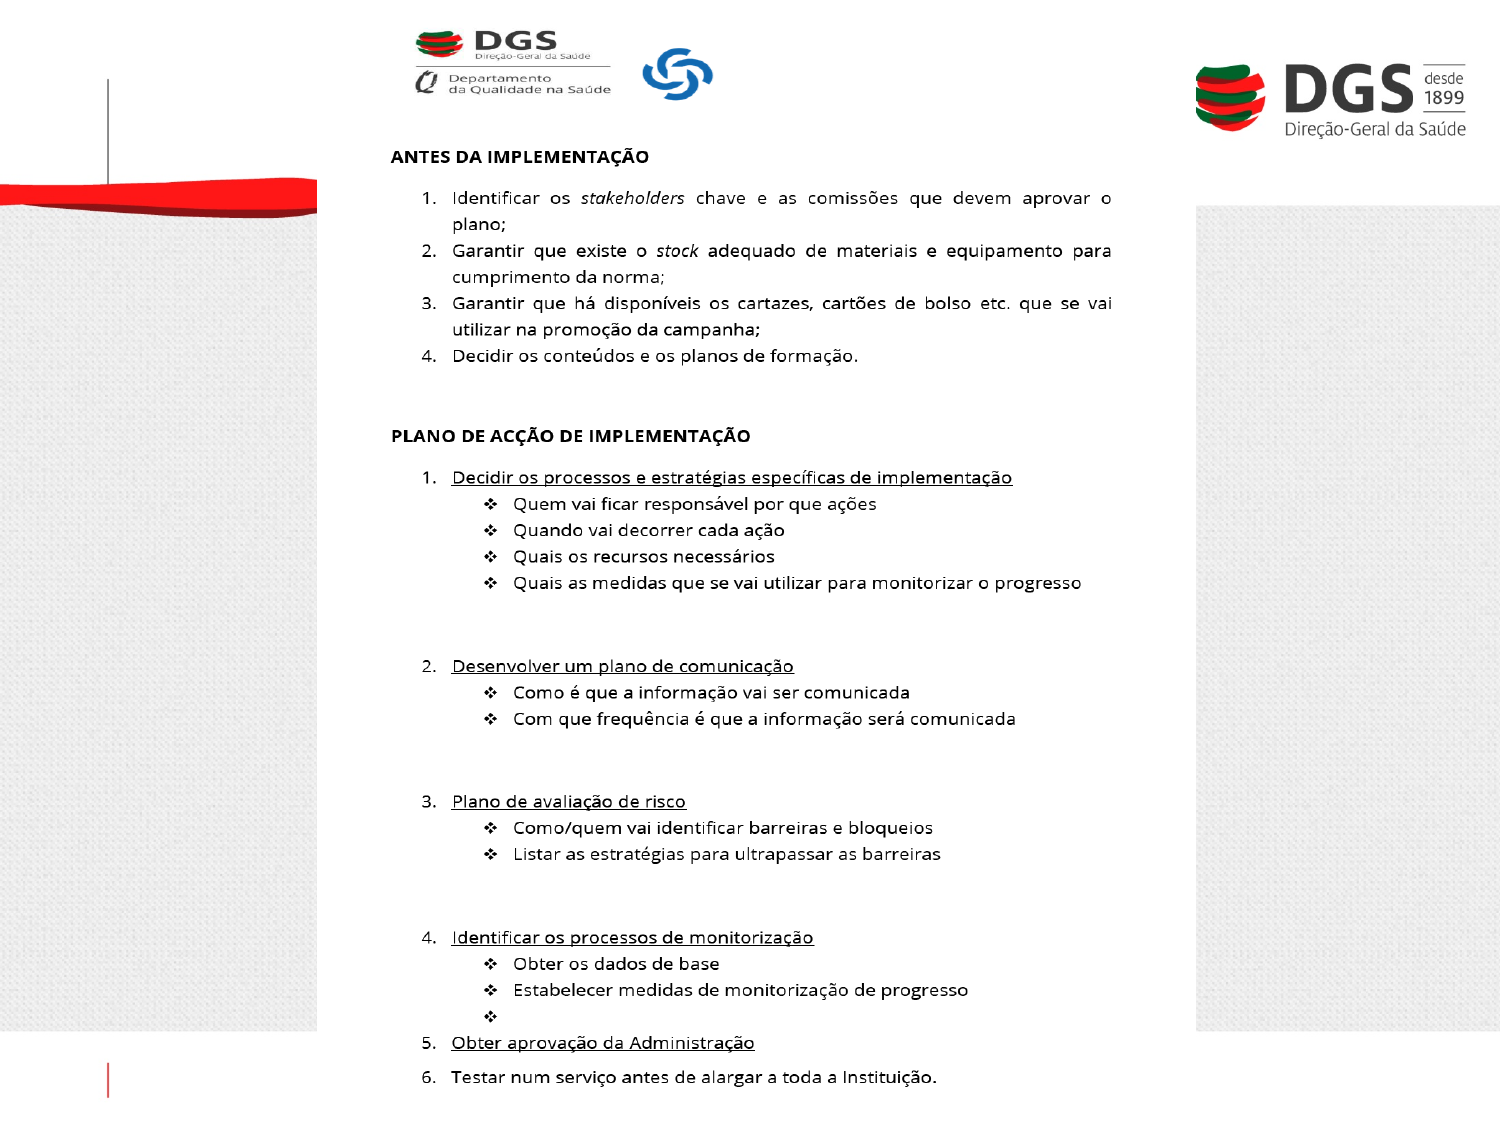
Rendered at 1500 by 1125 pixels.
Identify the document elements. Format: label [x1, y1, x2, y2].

picture [1196, 0, 1500, 1125]
list [317, 0, 1196, 1125]
picture [0, 0, 317, 1125]
